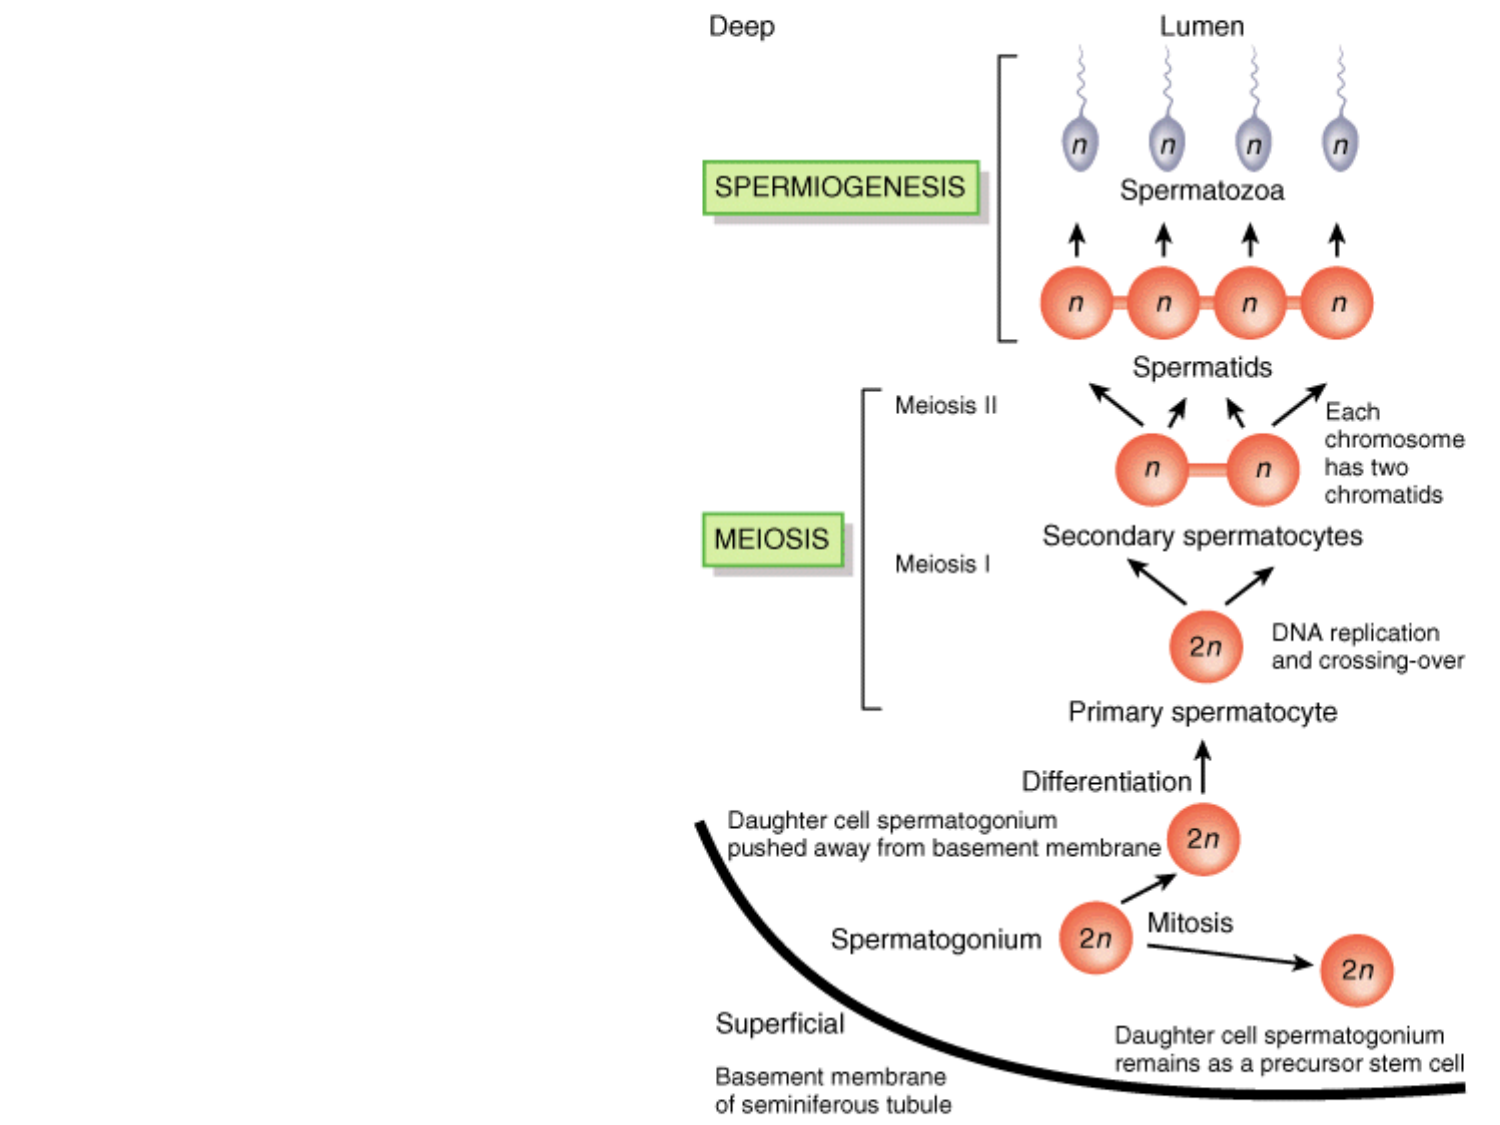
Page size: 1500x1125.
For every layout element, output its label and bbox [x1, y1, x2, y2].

picture [662, 0, 1500, 1125]
